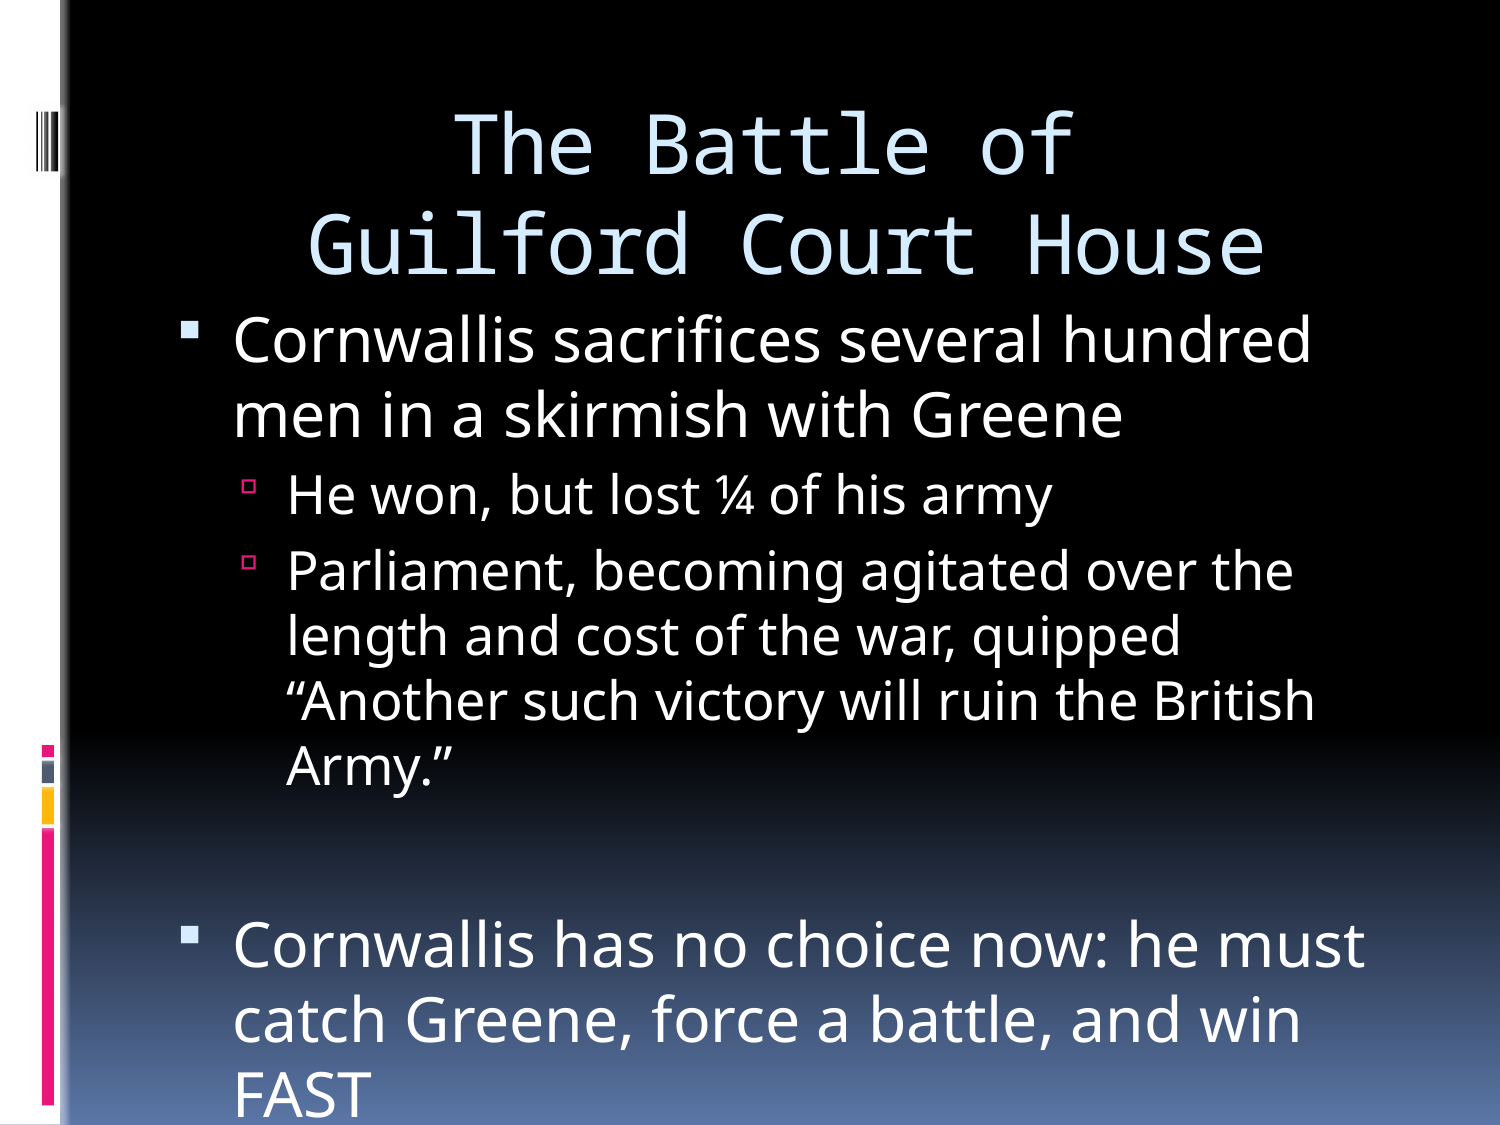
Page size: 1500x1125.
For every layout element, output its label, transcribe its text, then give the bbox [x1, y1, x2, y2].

list Cornwallis sacrifices several hundred men in a skirmish with Greene He won, but lost ¼ of his army Parliament, becoming agitated over the length and cost of the war, quipped “Another such victory will ruin the British Army.” Cornwallis has no choice now: he must catch Greene, force a battle, and win FAST [150, 292, 1425, 1043]
title The Battle of Guilford Court House [150, 83, 1425, 234]
